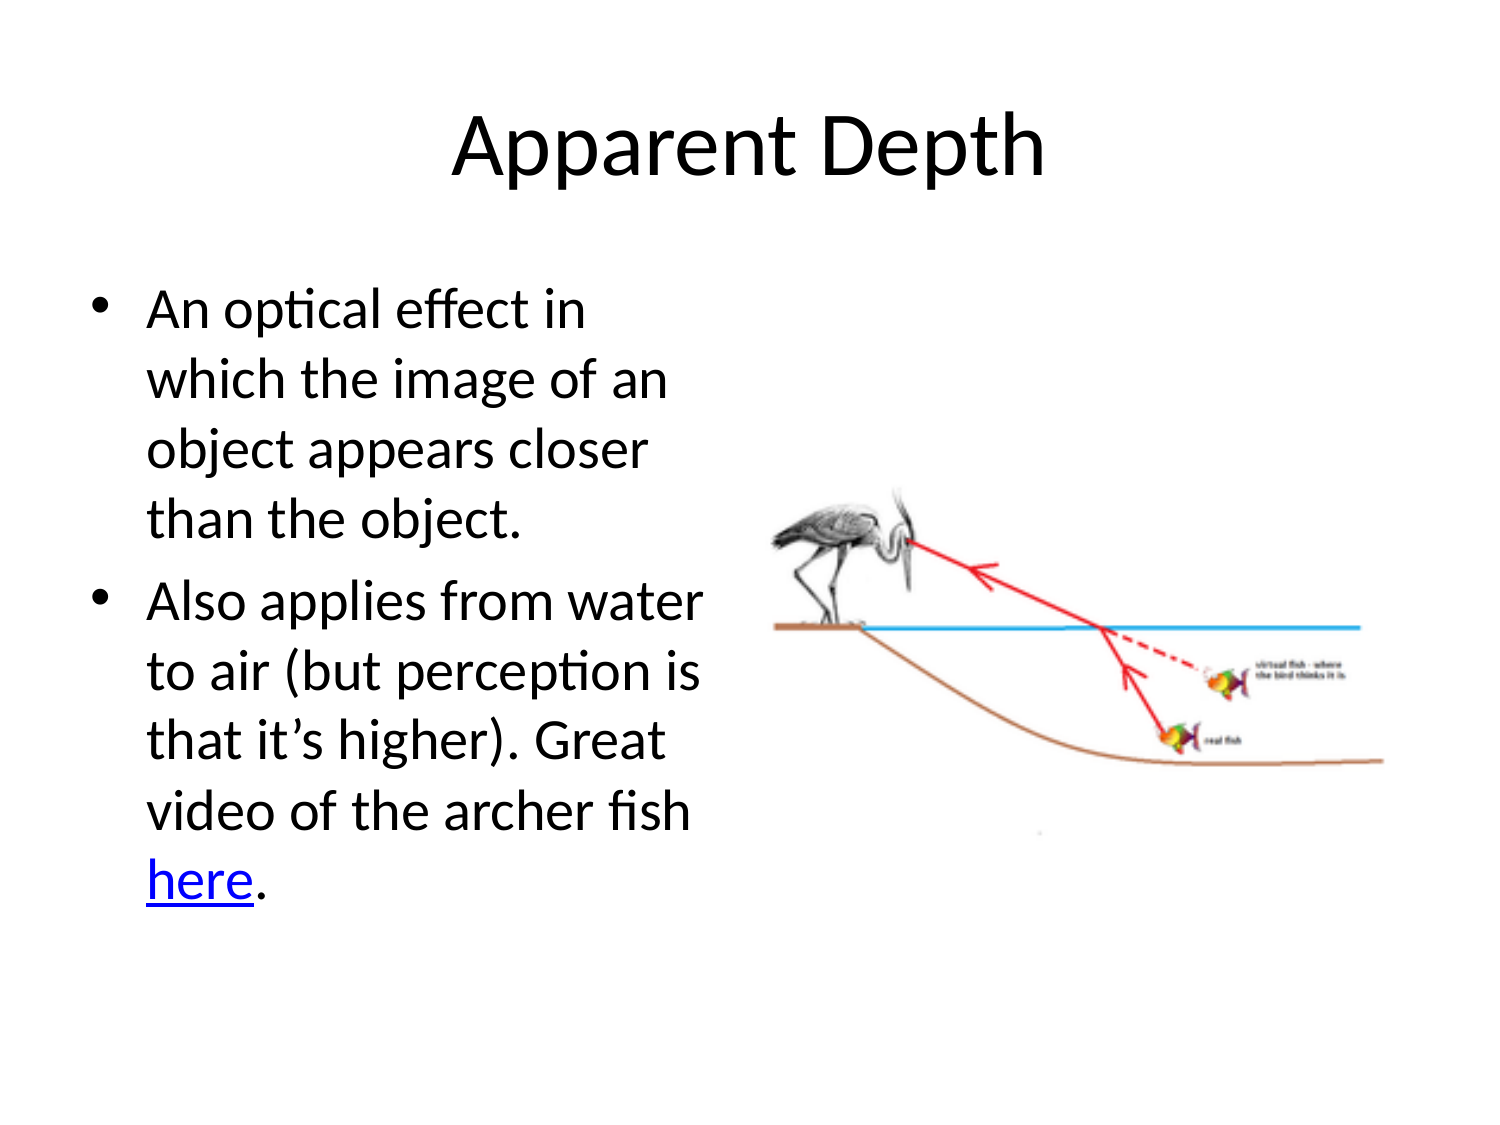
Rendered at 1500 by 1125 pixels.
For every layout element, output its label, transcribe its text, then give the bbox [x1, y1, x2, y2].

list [762, 262, 1426, 1006]
title Apparent Depth [75, 45, 1425, 233]
list An optical effect in which the image of an object appears closer than the object. Also applies from water to air (but perception is that it’s higher). Great video of the archer fish here. [75, 262, 738, 1005]
